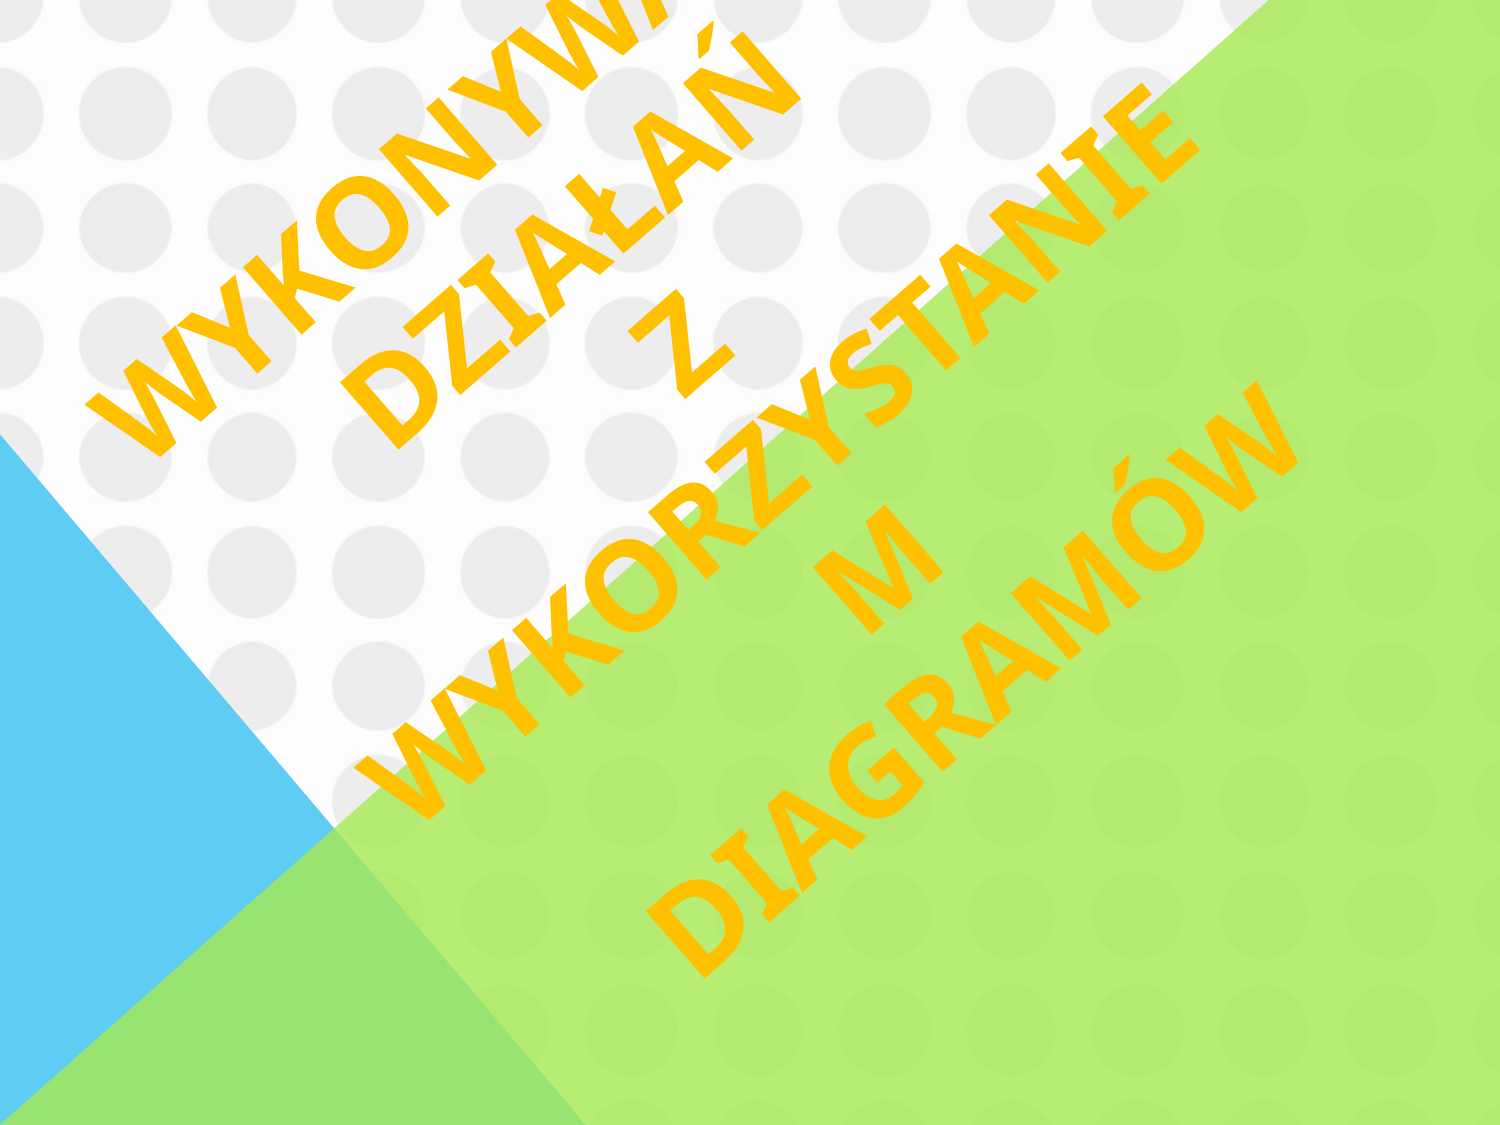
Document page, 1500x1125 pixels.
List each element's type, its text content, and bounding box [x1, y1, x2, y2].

title Wykonywanie działań z wykorzystaniem diagramów [442, 195, 1476, 1125]
